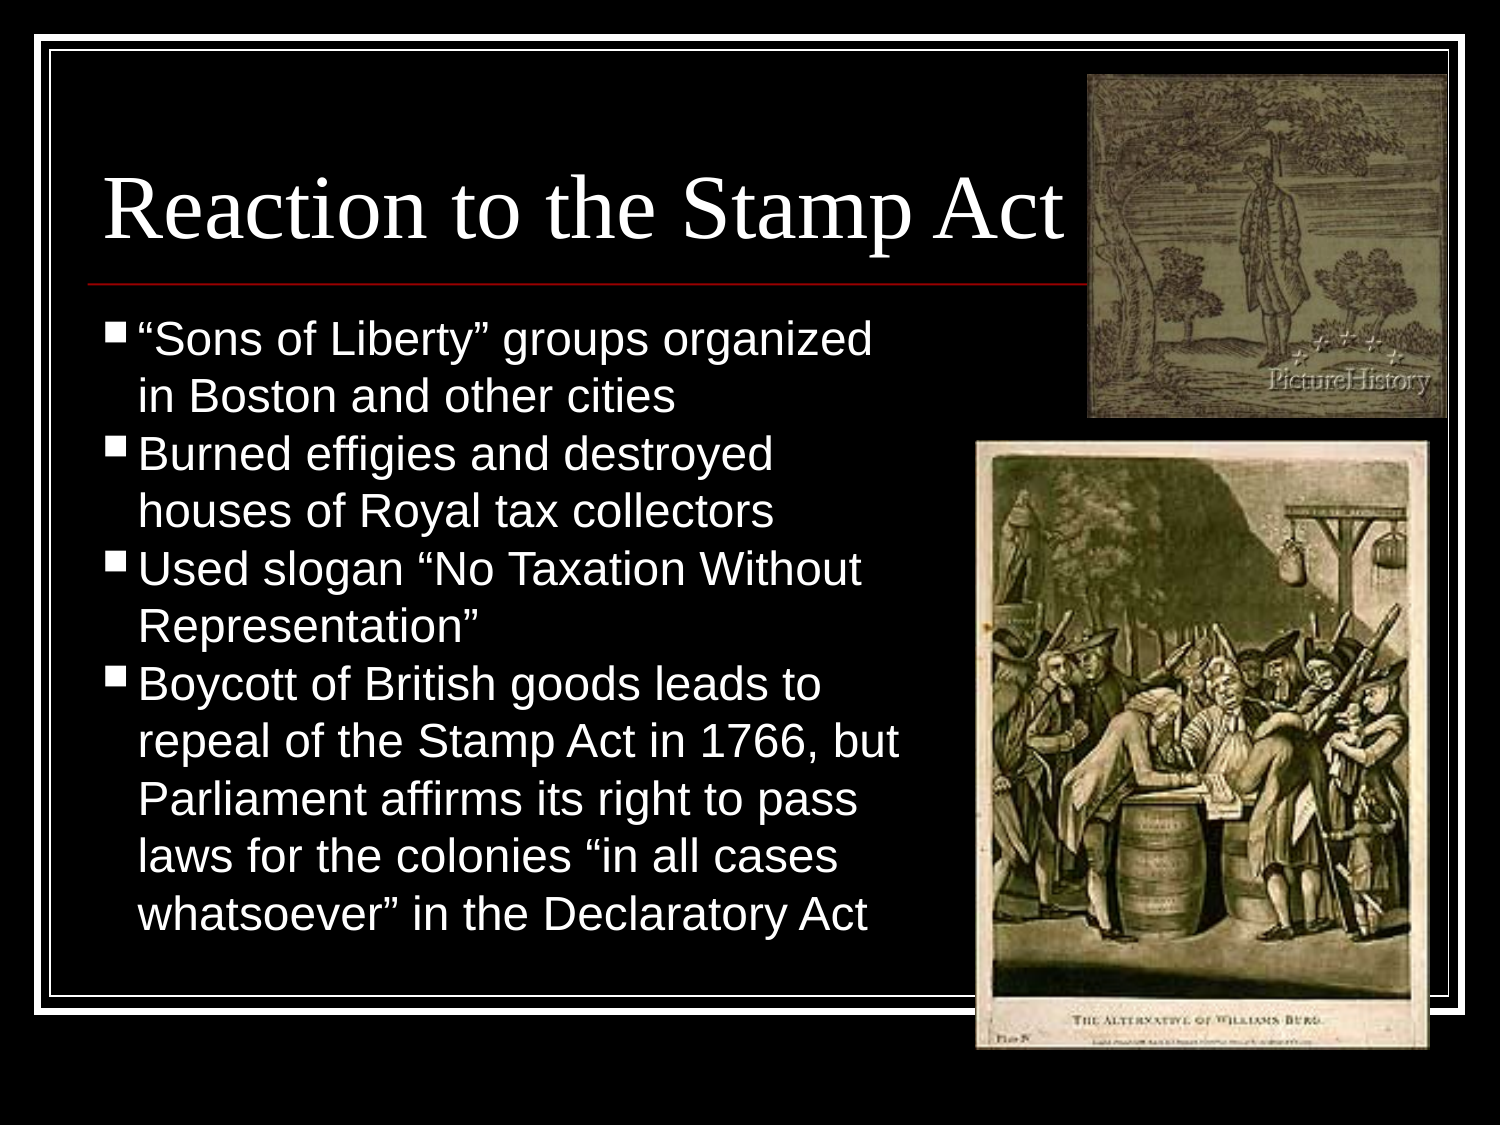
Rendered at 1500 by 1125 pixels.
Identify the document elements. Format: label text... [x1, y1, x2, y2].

text_box Reaction to the Stamp Act [87, 77, 1083, 265]
picture [1087, 74, 1448, 418]
picture [974, 440, 1430, 1051]
text_box “Sons of Liberty” groups organized in Boston and other cities Burned effigies and destroyed houses of Royal tax collectors Used slogan “No Taxation Without Representation” Boycott of British goods leads to repeal of the Stamp Act in 1766, but Parliament affirms its right to pass laws for the colonies “in all cases whatsoever” in the Declaratory Act [87, 299, 938, 1000]
